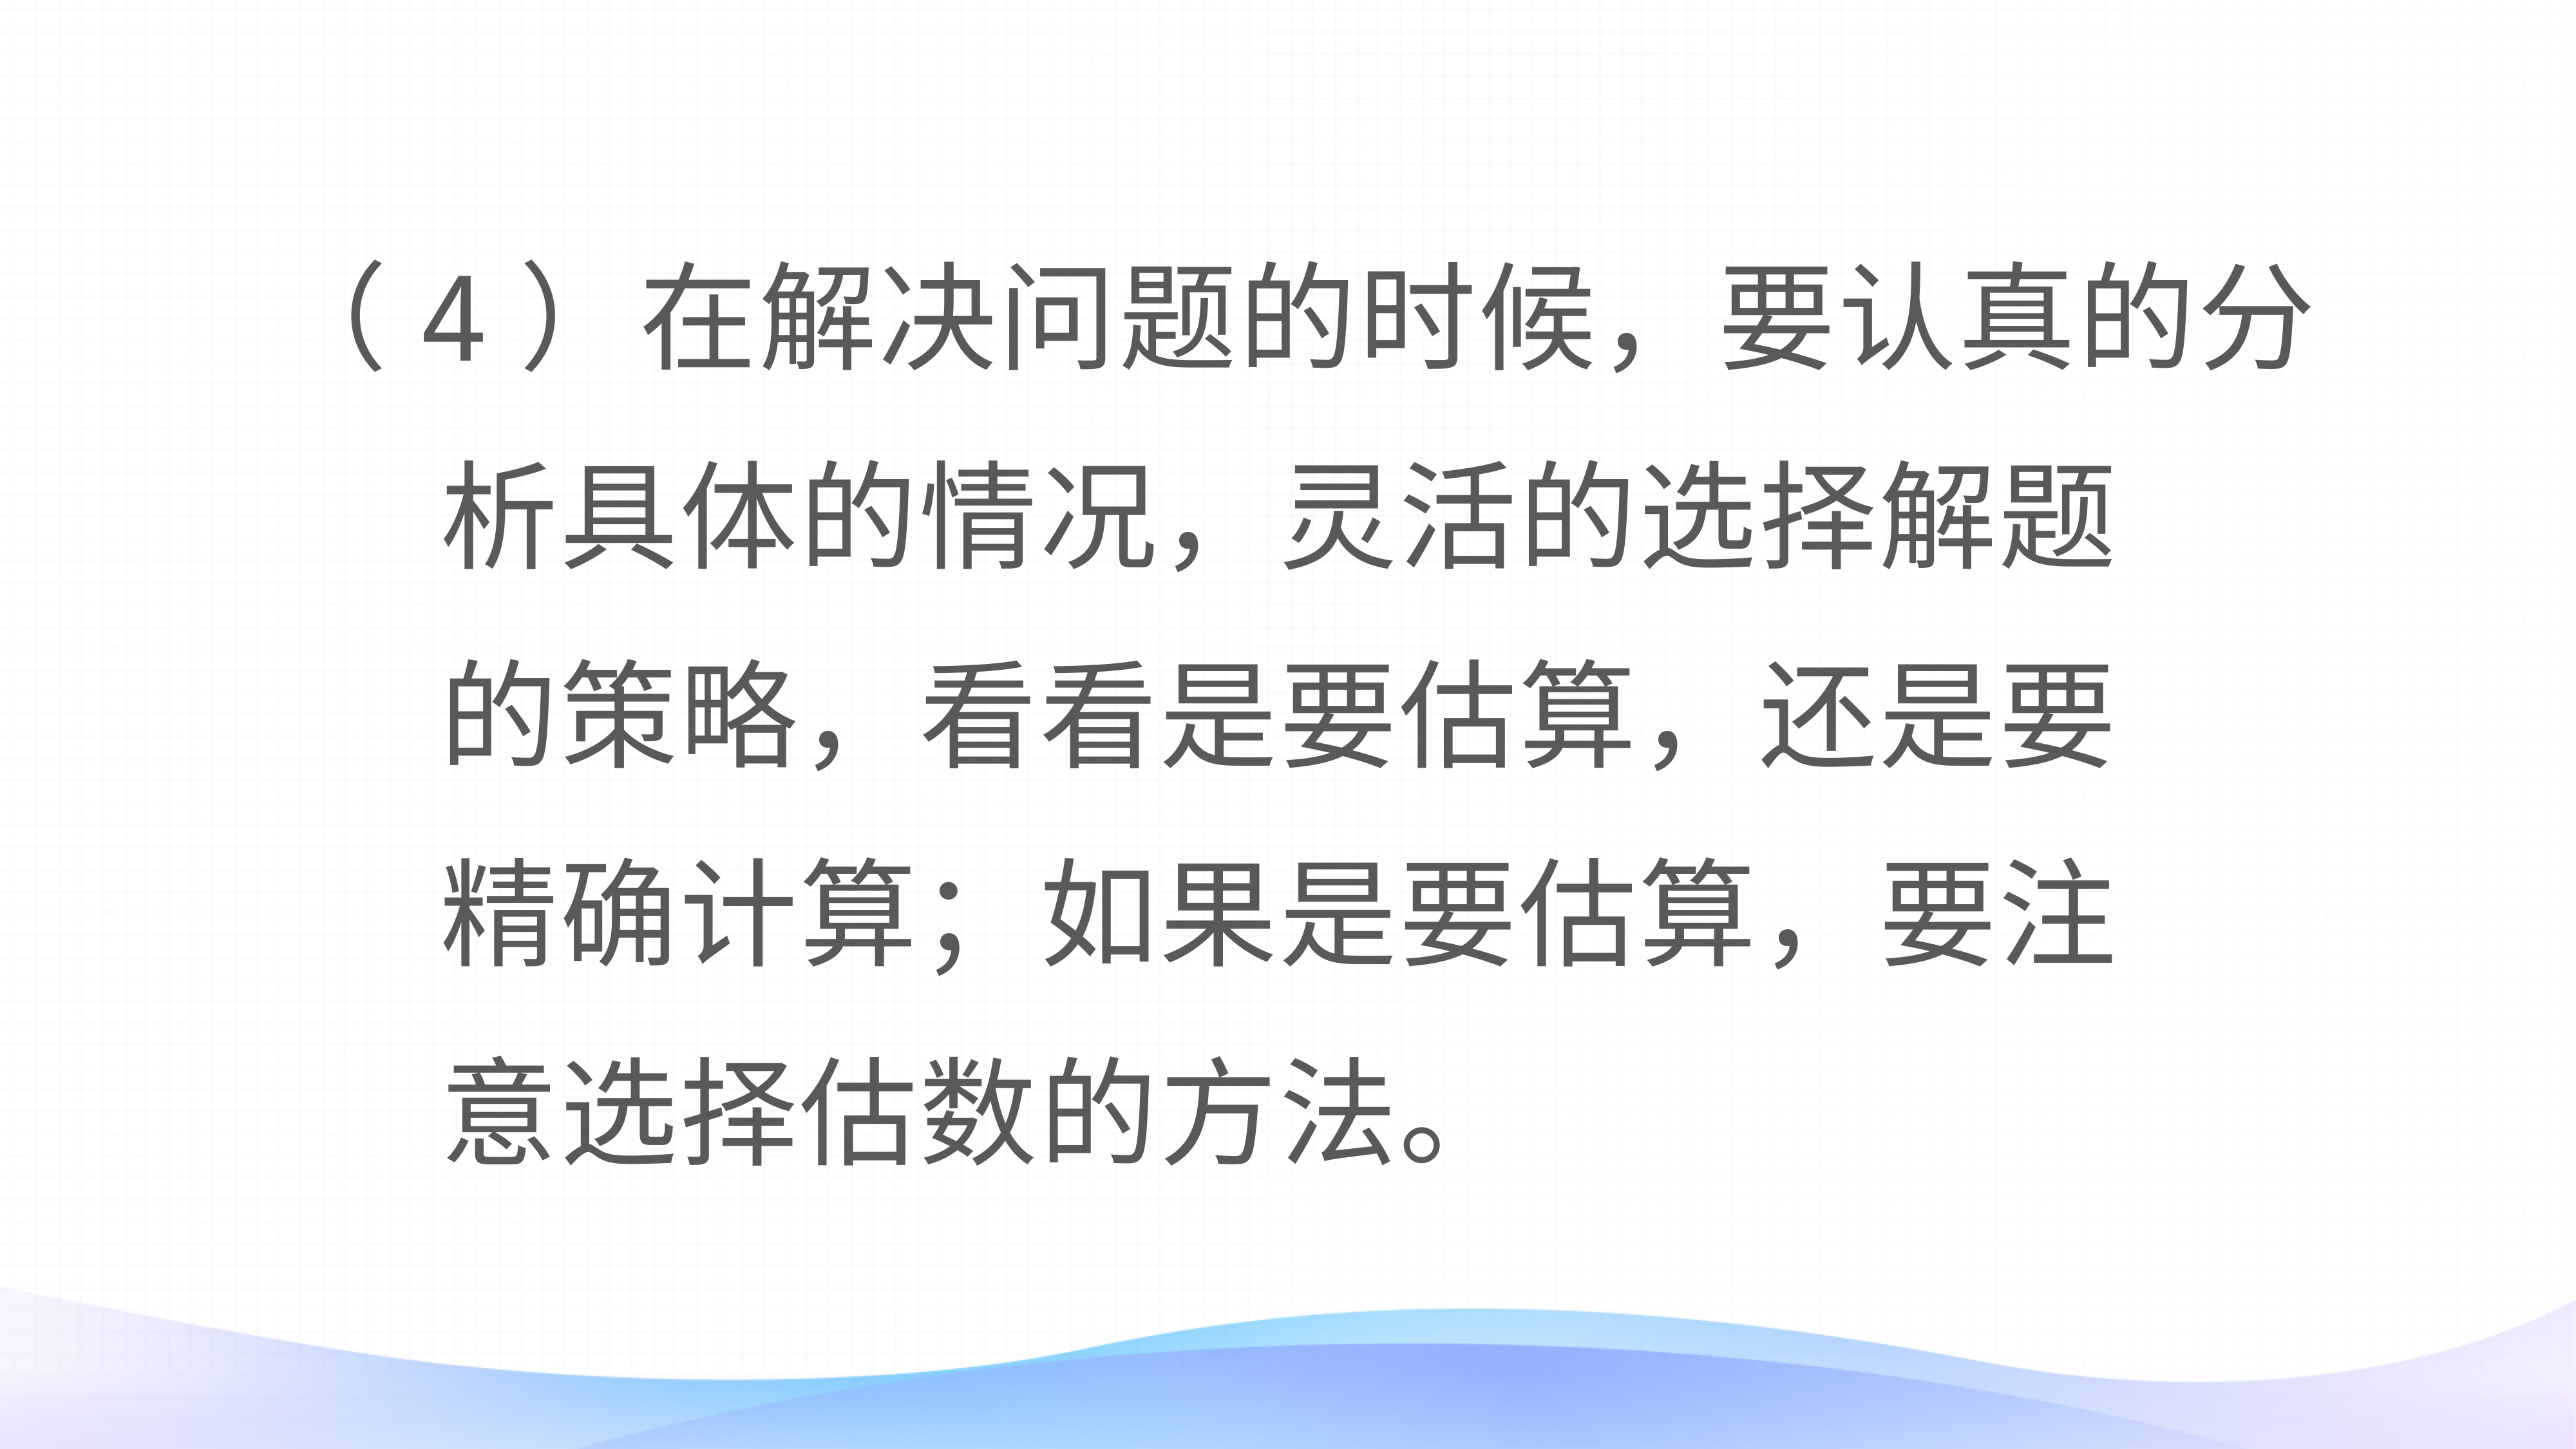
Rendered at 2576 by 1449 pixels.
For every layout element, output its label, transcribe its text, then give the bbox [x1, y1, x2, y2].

text_box （4）在解决问题的时候，要认真的分 析具体的情况，灵活的选择解题 的策略，看看是要估算，还是要 精确计算；如果是要估算，要注 意选择估数的方法。 [259, 200, 2345, 391]
picture [0, 0, 2576, 1449]
